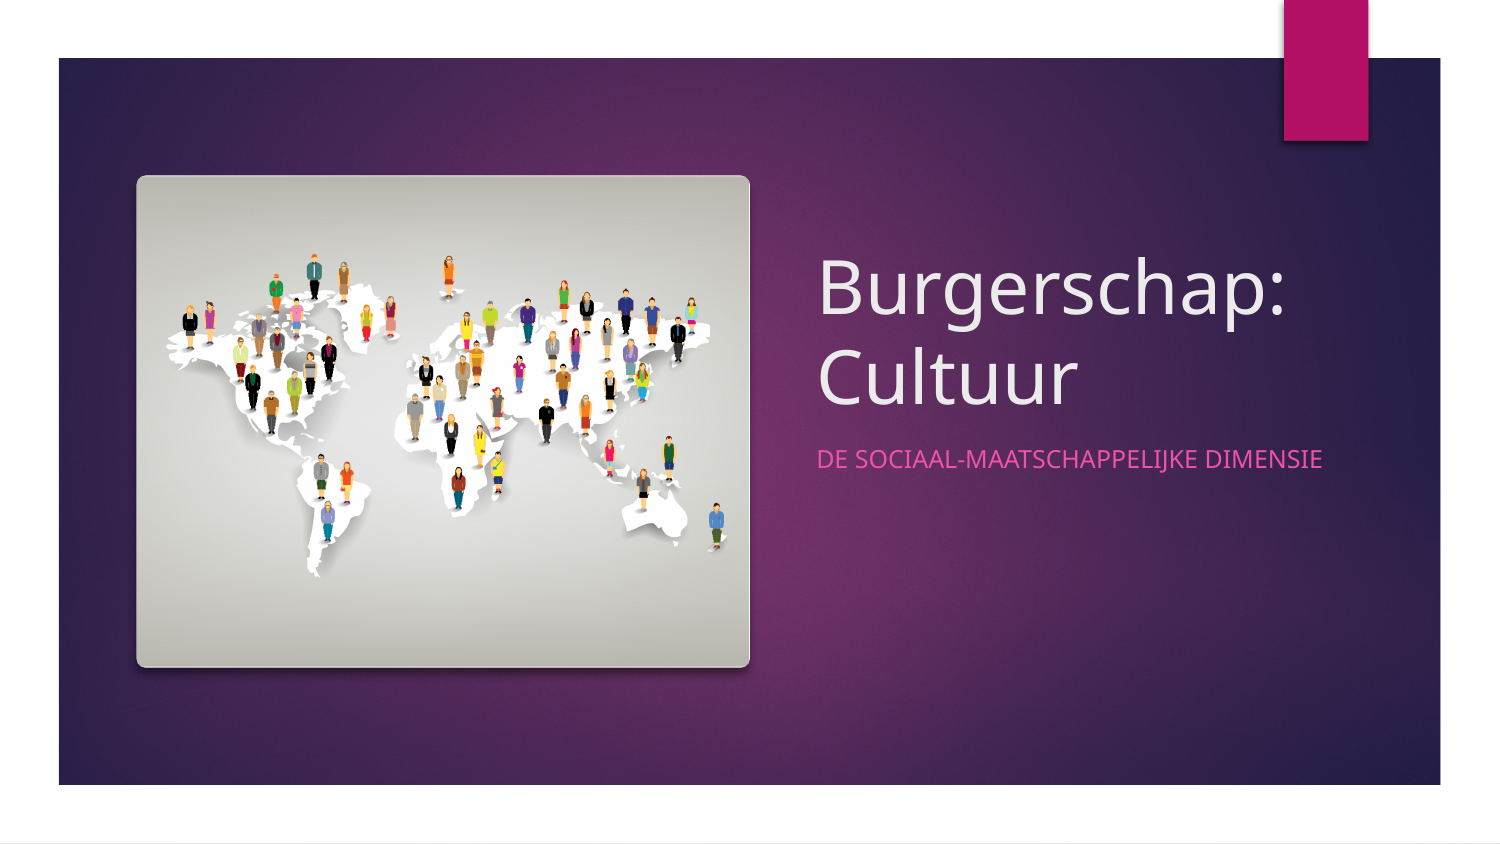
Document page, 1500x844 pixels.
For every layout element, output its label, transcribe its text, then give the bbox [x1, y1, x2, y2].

picture [136, 175, 751, 668]
text_box [0, 0, 1500, 844]
text_box [1283, 0, 1369, 141]
title Burgerschap: Cultuur [801, 46, 1392, 428]
subtitle De sociaal-maatschappelijke dimensie [801, 428, 1392, 629]
